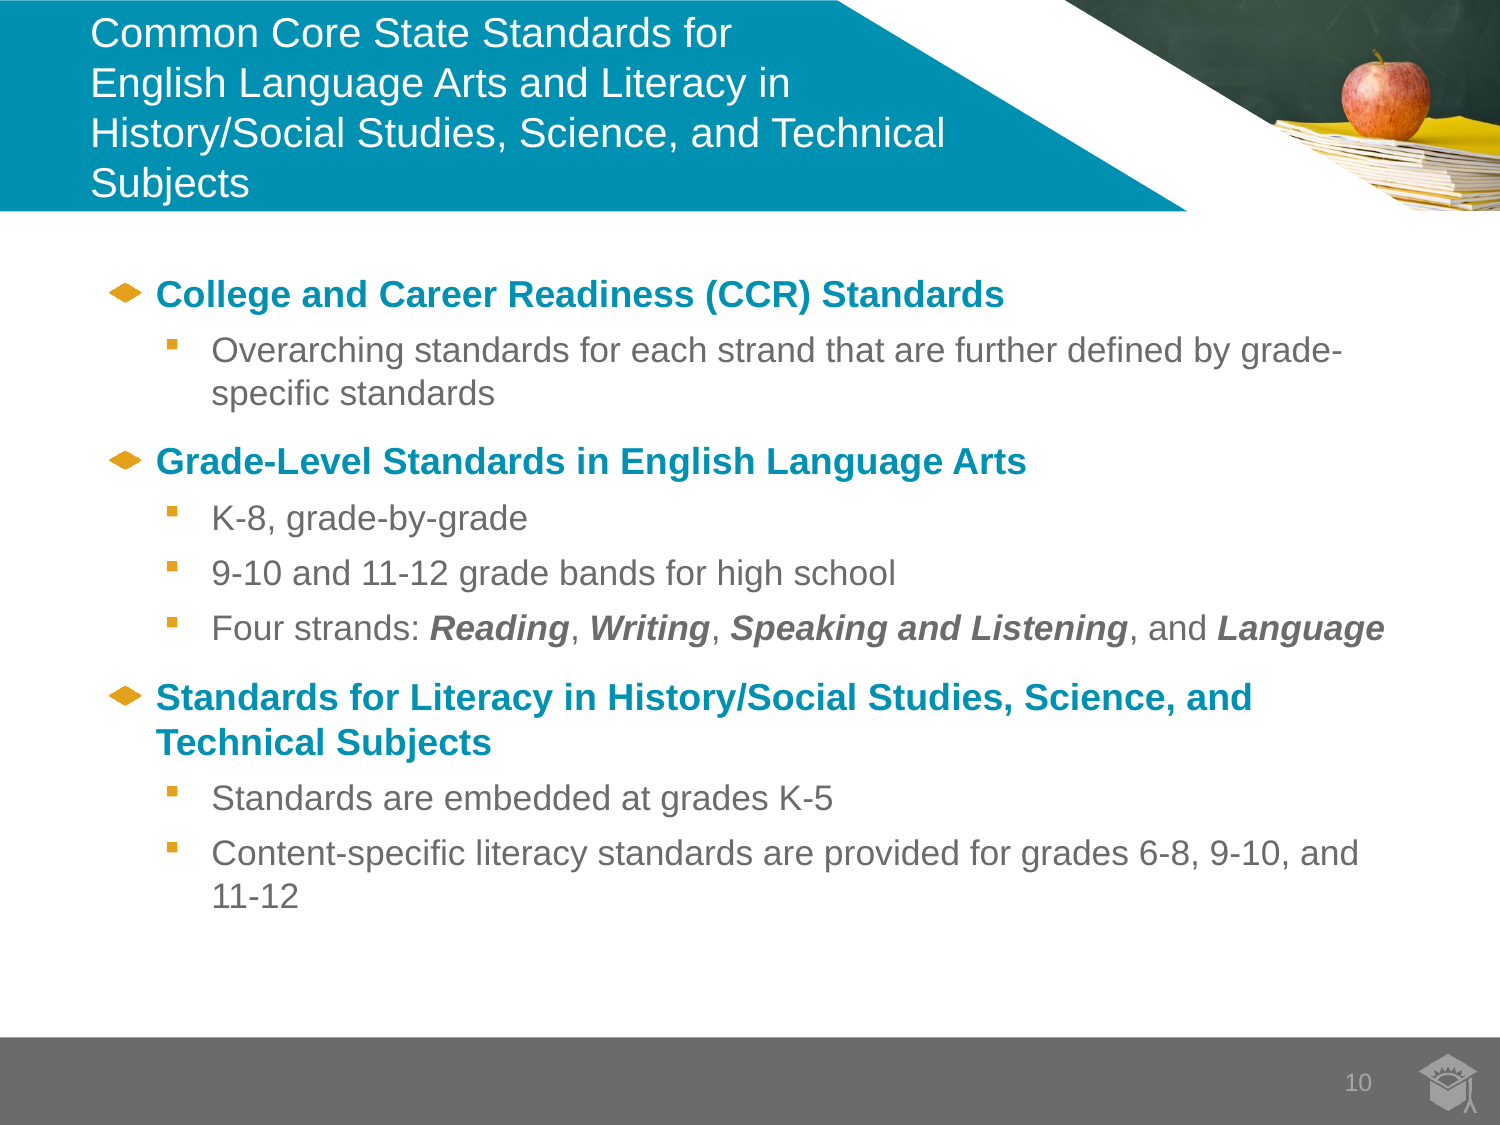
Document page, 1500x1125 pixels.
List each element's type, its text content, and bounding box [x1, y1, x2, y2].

title Common Core State Standards for English Language Arts and Literacy in History/Social Studies, Science, and Technical Subjects [0, 0, 1001, 212]
picture [108, 282, 142, 303]
picture [1416, 1051, 1480, 1116]
list College and Career Readiness (CCR) Standards Overarching standards for each strand that are further defined by grade-specific standards Grade-Level Standards in English Language Arts K-8, grade-by-grade 9-10 and 11-12 grade bands for high school Four strands: Reading, Writing, Speaking and Listening, and Language Standards for Literacy in History/Social Studies, Science, and Technical Subjects Standards are embedded at grades K-5 Content-specific literacy standards are provided for grades 6-8, 9-10, and 11-12 [74, 262, 1426, 1003]
slide_number 10 [1137, 1037, 1388, 1125]
picture [108, 450, 142, 470]
picture [108, 685, 142, 706]
picture [1067, 0, 1500, 211]
